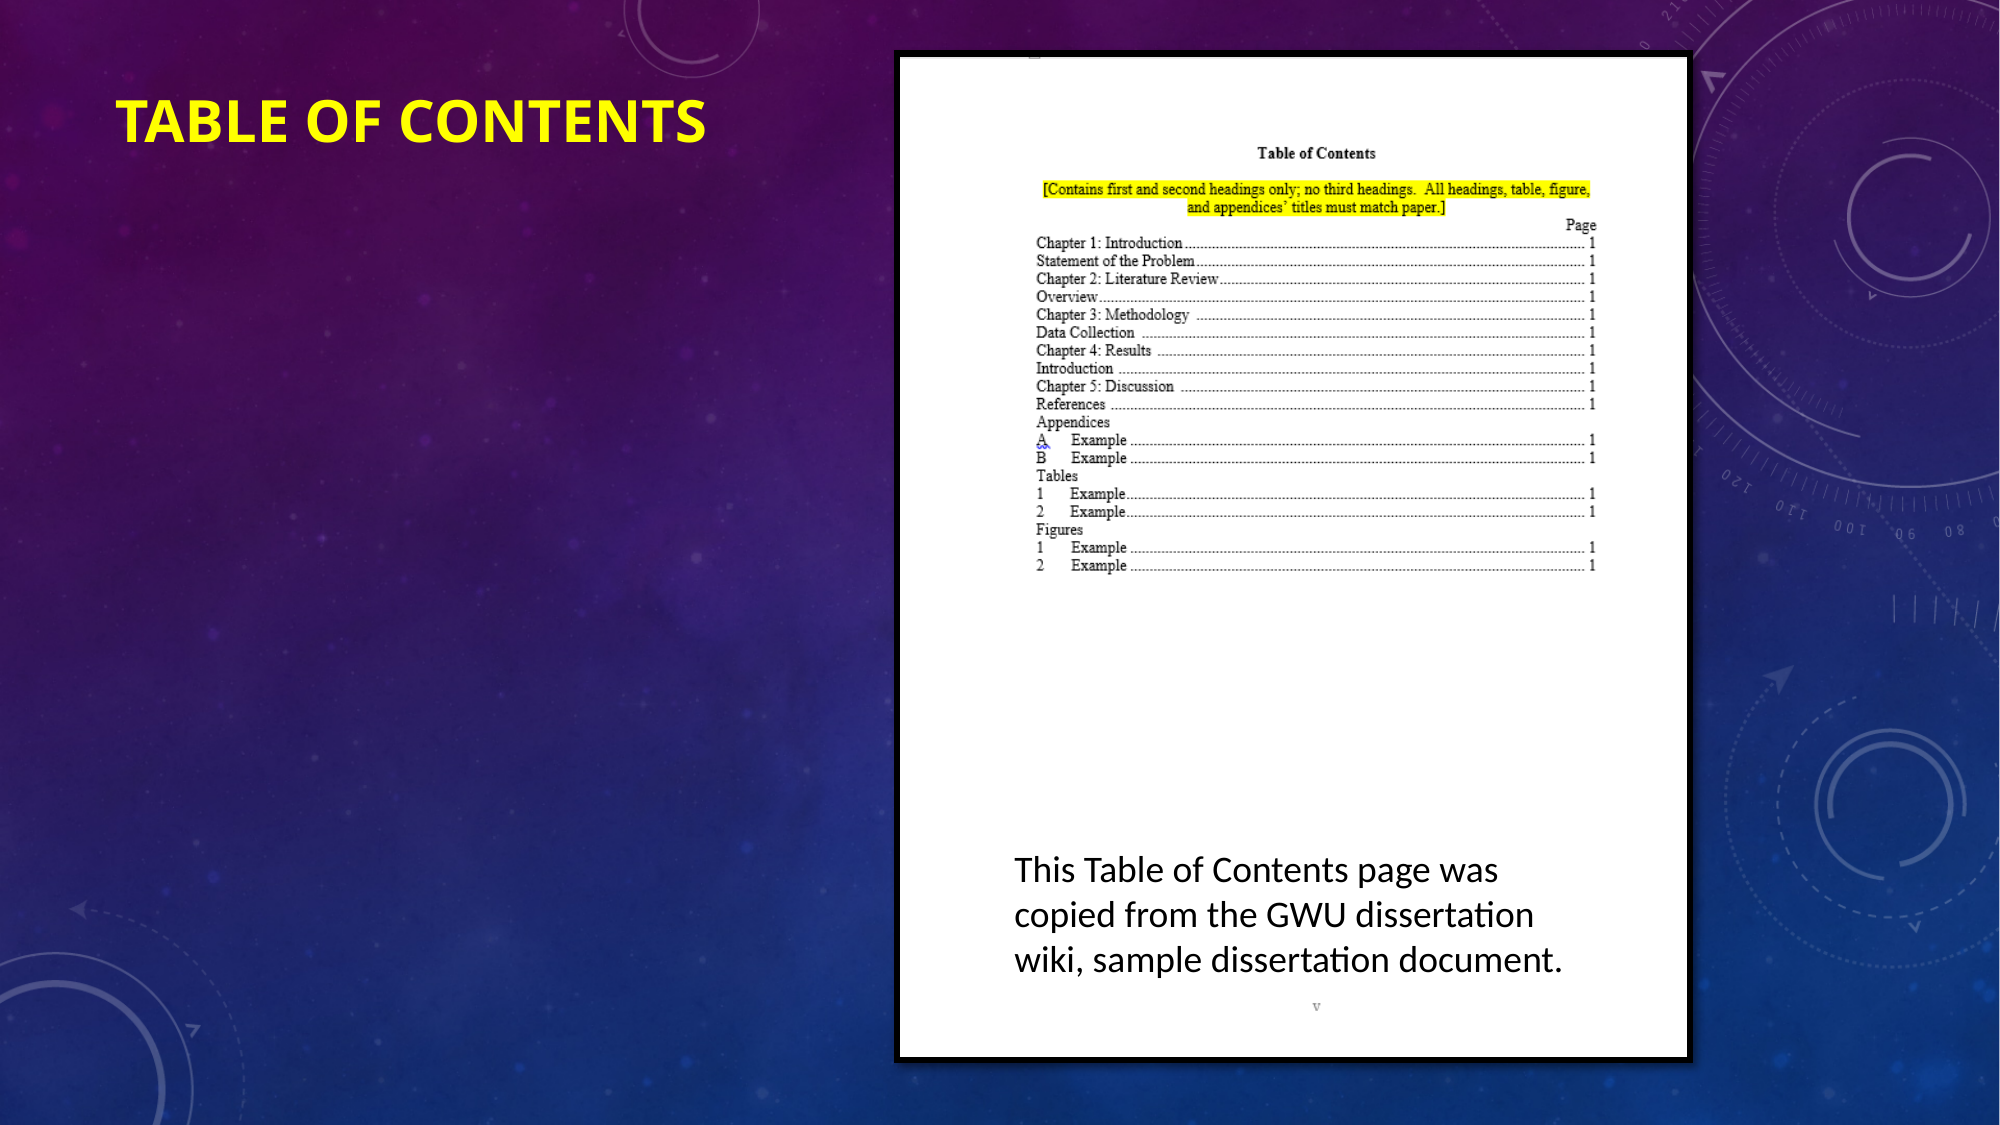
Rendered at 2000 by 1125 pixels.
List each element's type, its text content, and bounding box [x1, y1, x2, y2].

picture [0, 0, 2000, 1125]
title Table of Contents [99, 62, 750, 177]
